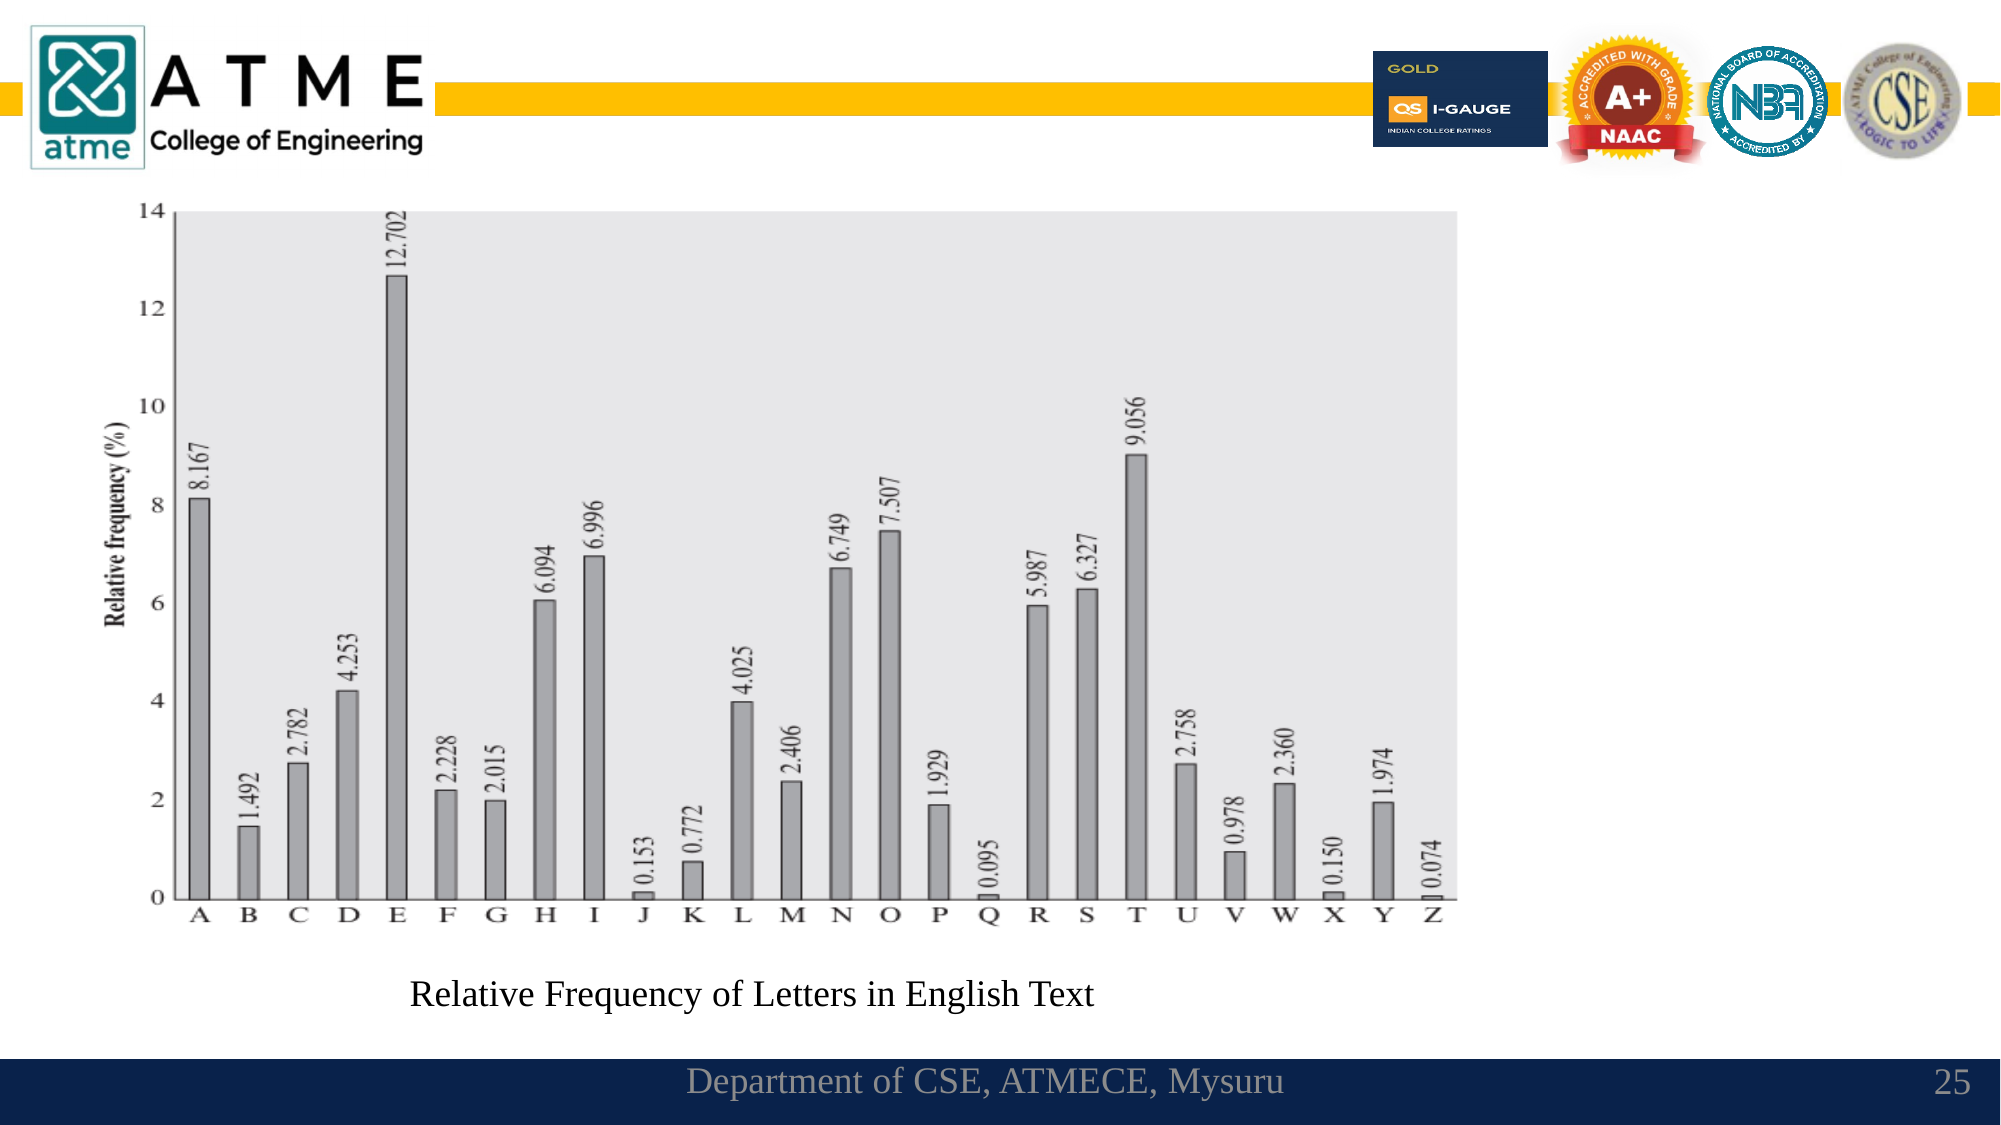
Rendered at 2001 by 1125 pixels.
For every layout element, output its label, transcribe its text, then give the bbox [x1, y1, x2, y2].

picture [1840, 26, 1968, 176]
picture [1373, 20, 1828, 180]
picture [22, 15, 435, 178]
picture [84, 186, 1506, 937]
picture [0, 1059, 2001, 1125]
footer Department of CSE, ATMECE, Mysuru [501, 1056, 1470, 1102]
text_box Relative Frequency of Letters in English Text [394, 961, 1395, 1022]
slide_number 25 [1511, 1057, 1972, 1103]
